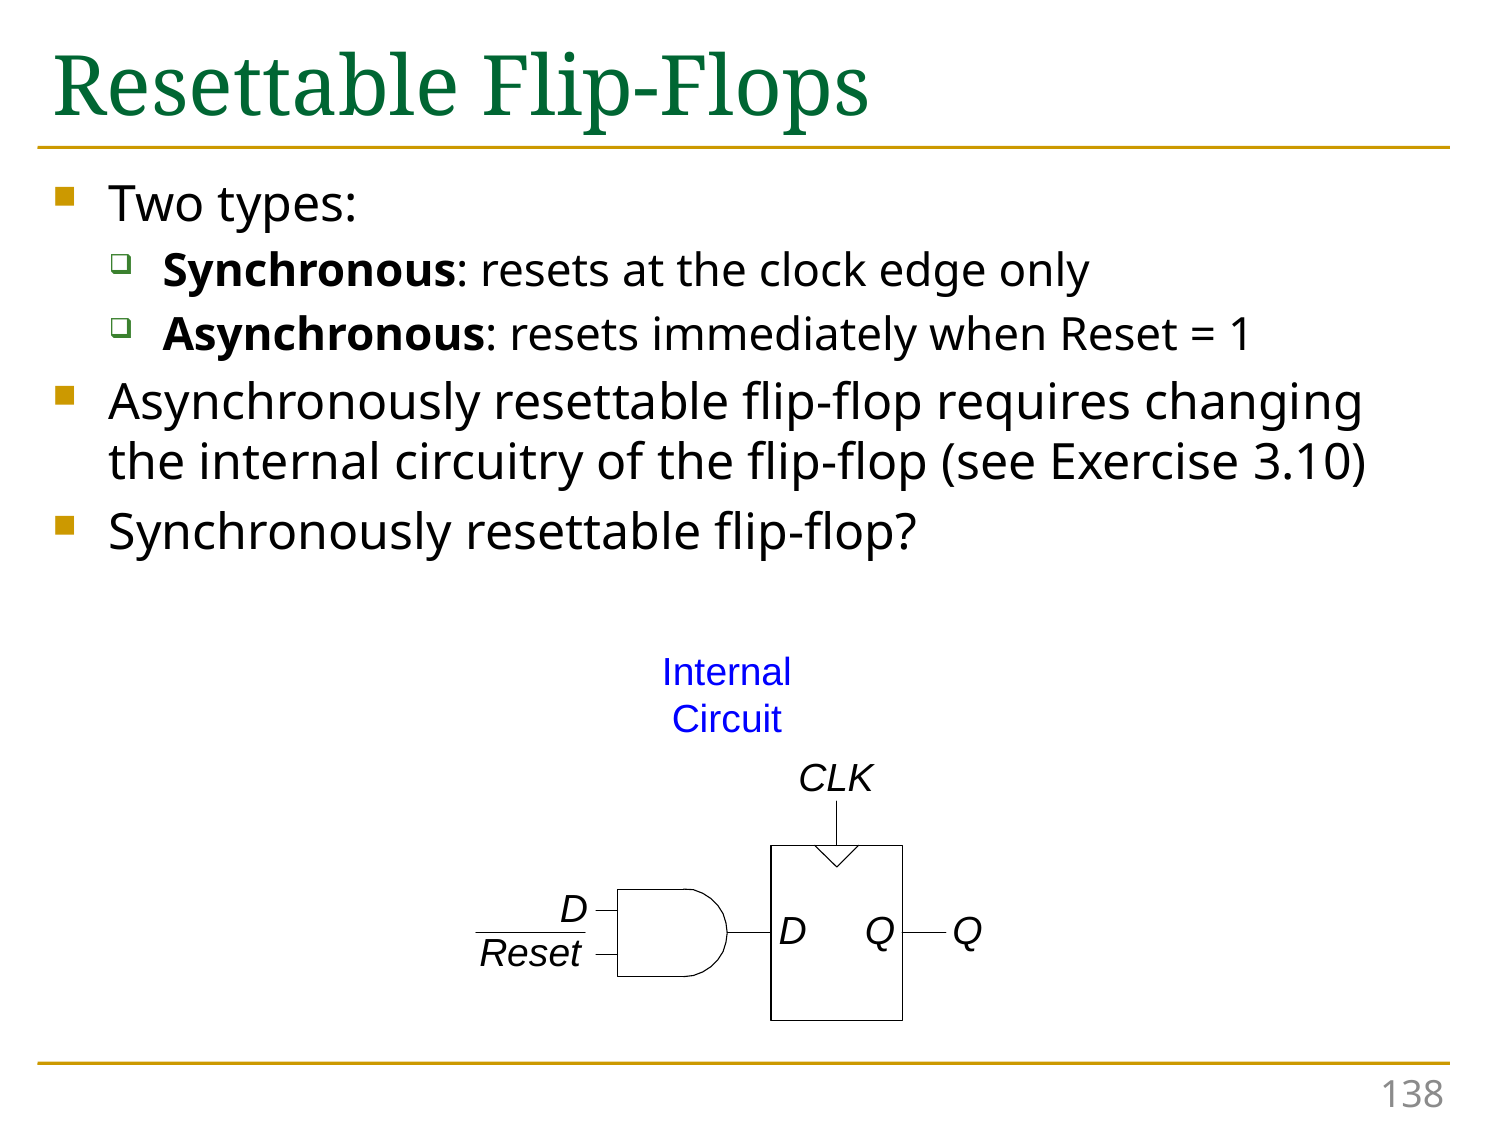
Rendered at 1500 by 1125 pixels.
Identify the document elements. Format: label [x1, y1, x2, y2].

text_box [437, 620, 1017, 1027]
list [37, 163, 1450, 1016]
slide_number [1121, 1066, 1460, 1125]
title [37, 24, 1450, 163]
